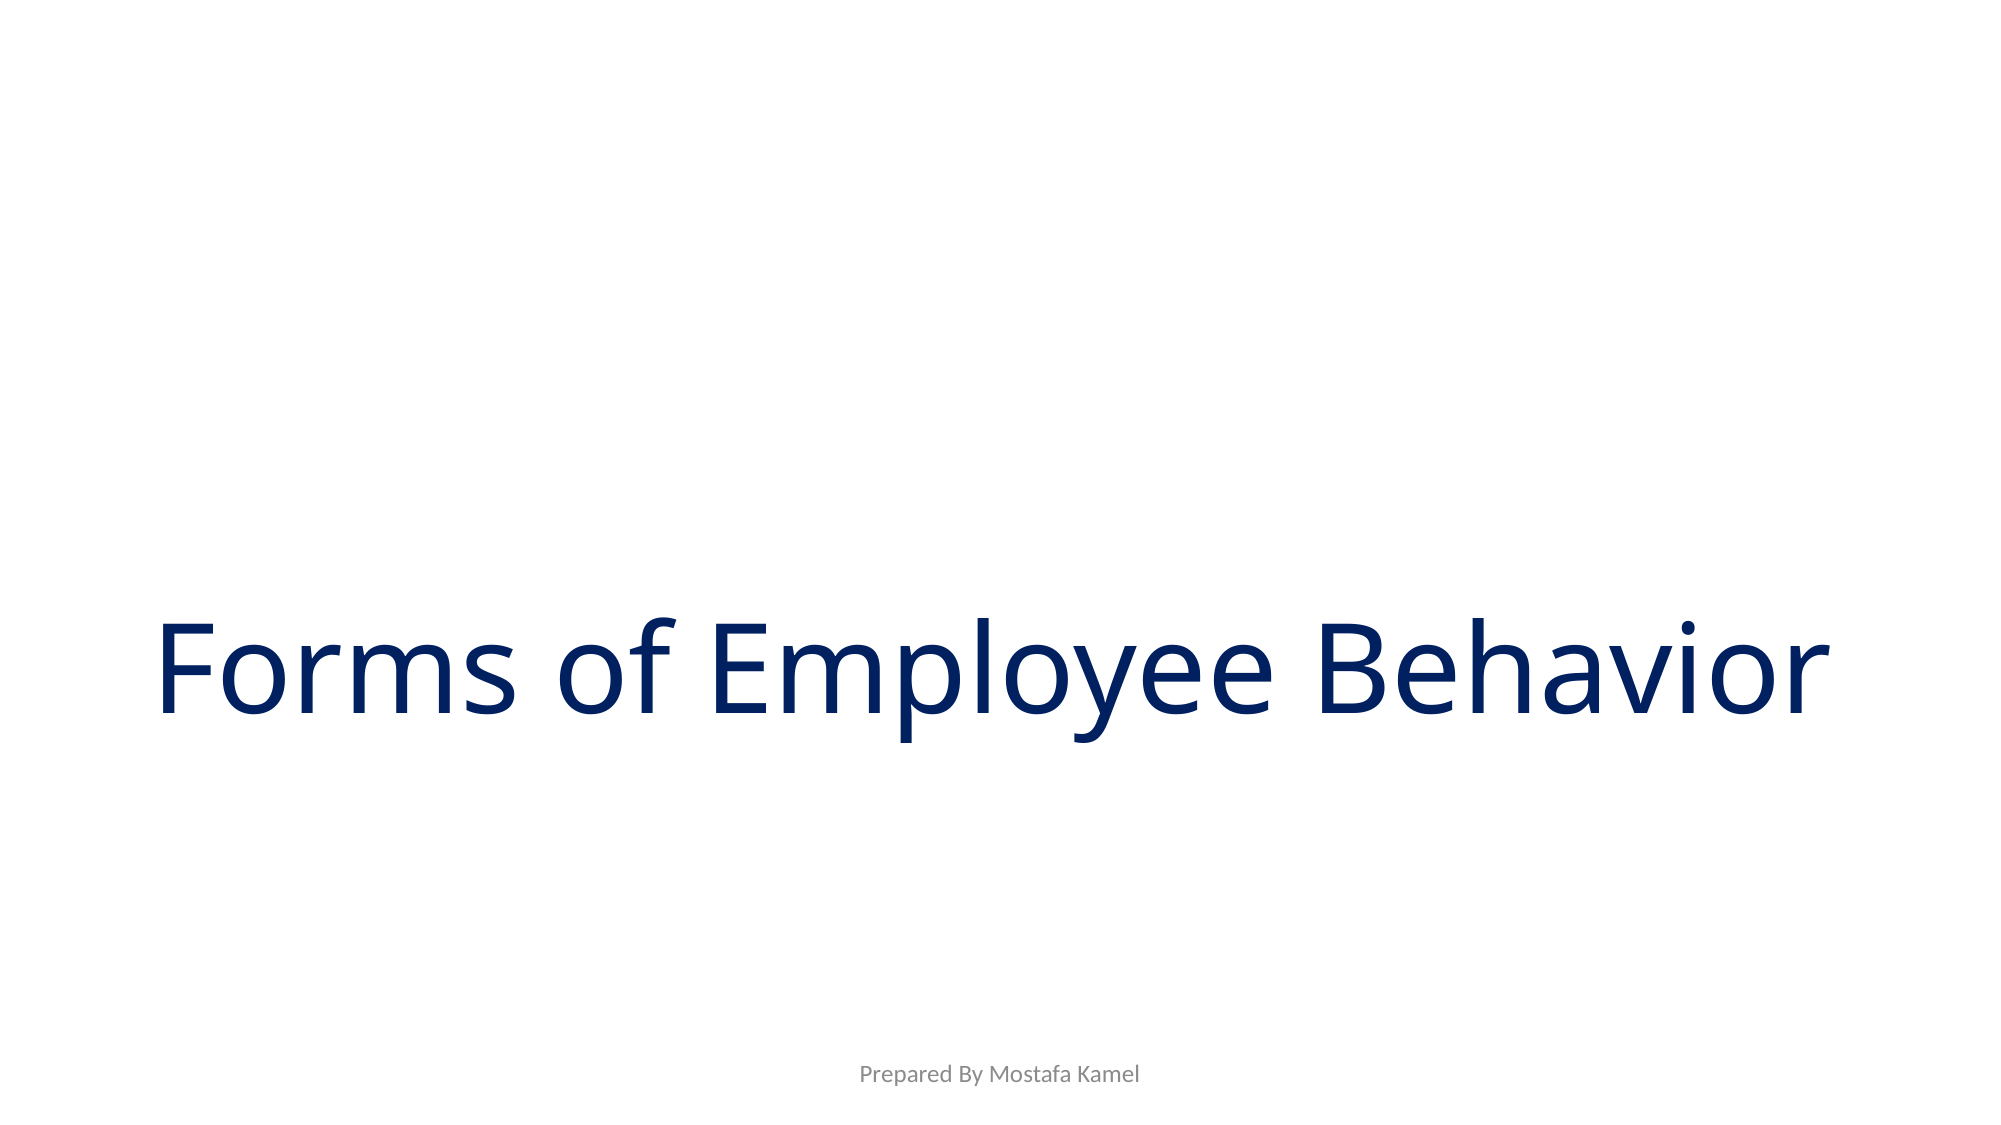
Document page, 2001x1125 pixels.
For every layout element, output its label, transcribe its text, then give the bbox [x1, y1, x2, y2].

title Forms of Employee Behavior [136, 280, 1862, 749]
footer Prepared By Mostafa Kamel [662, 1042, 1338, 1103]
